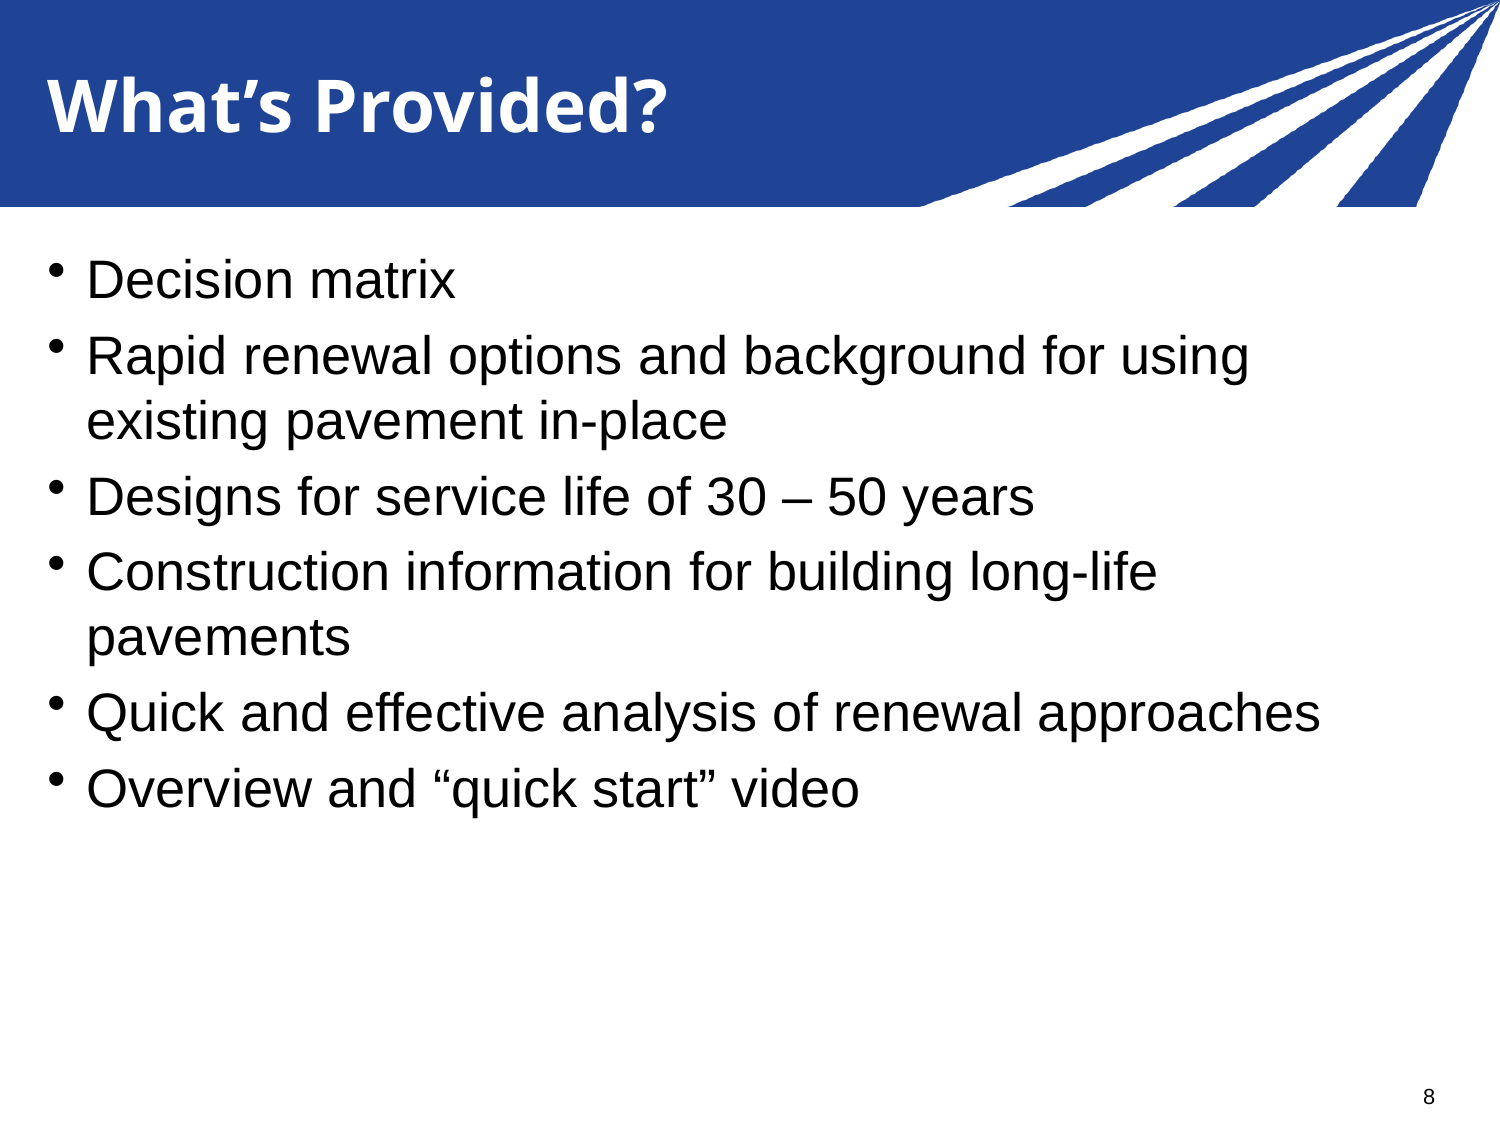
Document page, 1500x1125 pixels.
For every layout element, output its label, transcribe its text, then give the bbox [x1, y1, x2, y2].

title What’s Provided? [32, 44, 1384, 163]
slide_number 8 [1099, 1074, 1451, 1125]
picture [0, 0, 1500, 207]
list Decision matrix Rapid renewal options and background for using existing pavement in-place Designs for service life of 30 – 50 years Construction information for building long-life pavements Quick and effective analysis of renewal approaches Overview and “quick start” video [32, 236, 1383, 977]
